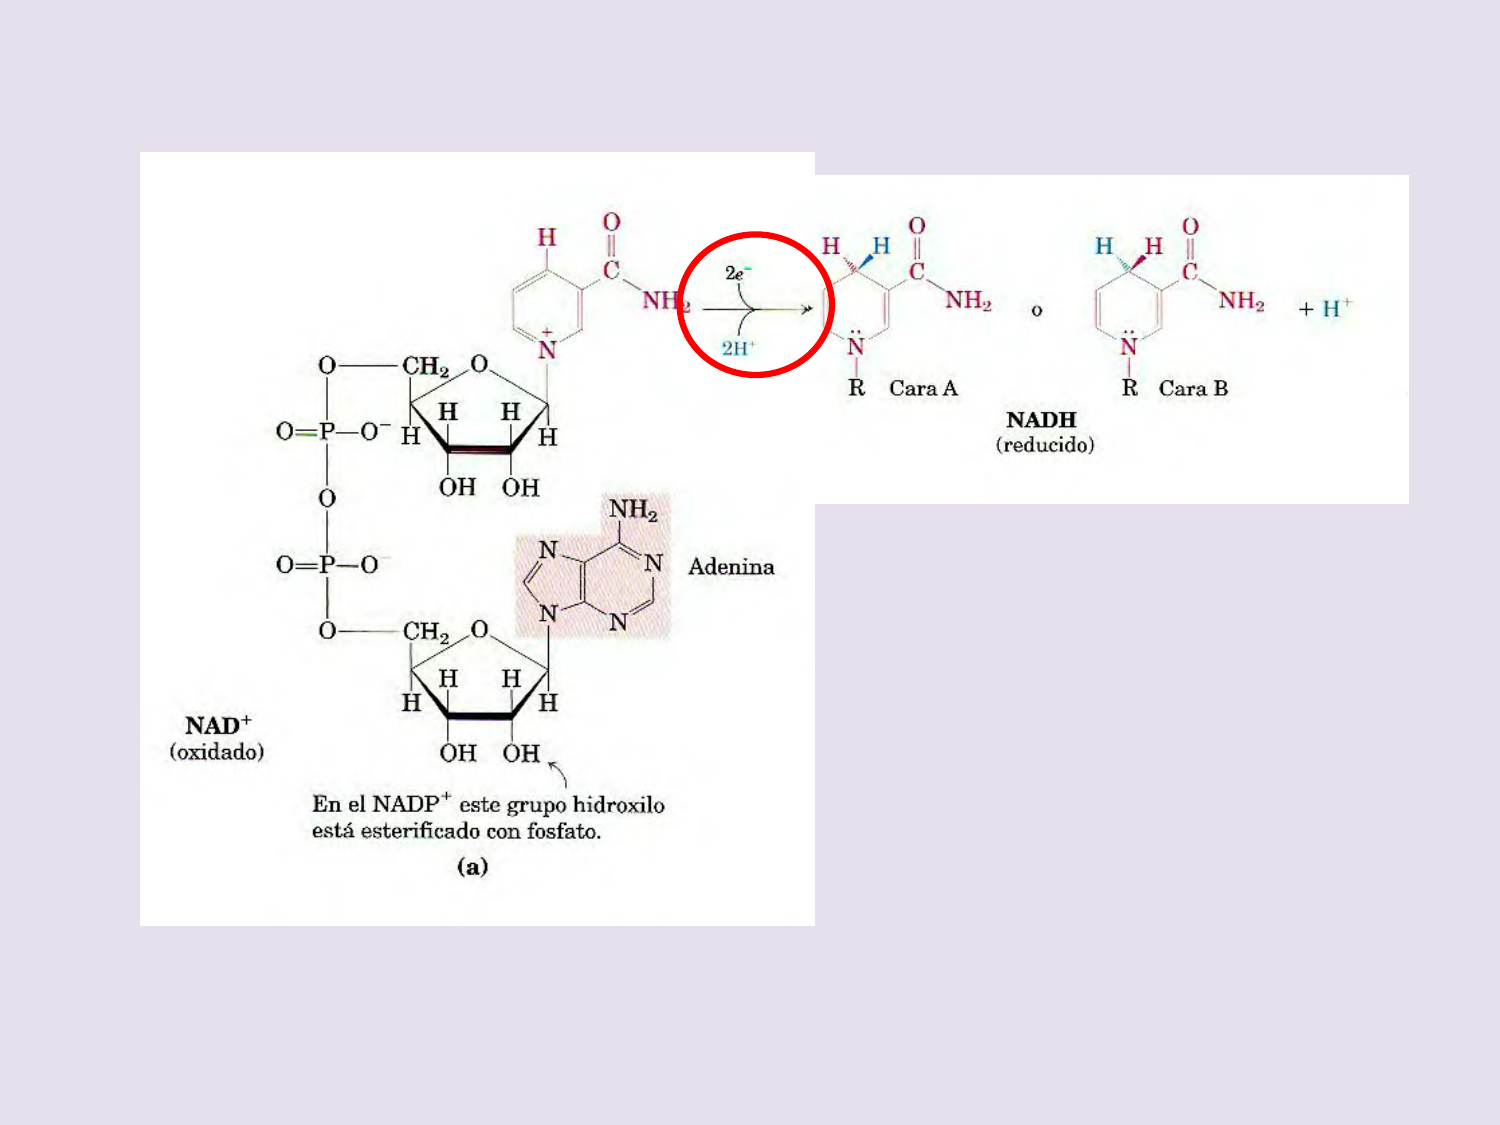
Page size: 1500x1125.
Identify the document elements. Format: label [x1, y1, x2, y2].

picture [140, 152, 1410, 927]
